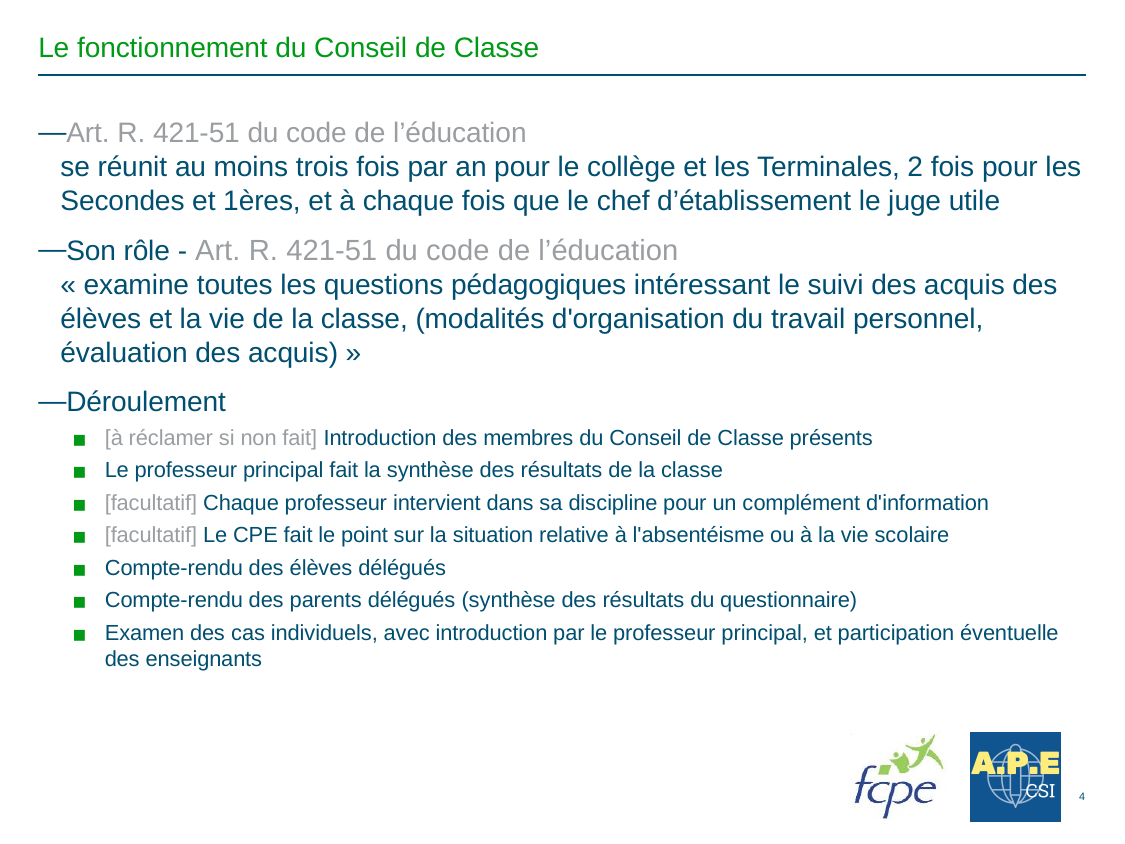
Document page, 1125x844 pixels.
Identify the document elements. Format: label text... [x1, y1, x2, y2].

picture [850, 778, 947, 820]
list Le fonctionnement du Conseil de Classe [38, 28, 993, 104]
picture [970, 778, 1061, 822]
slide_number 4 [1060, 791, 1086, 813]
list Art. R. 421-51 du code de l’éducation se réunit au moins trois fois par an pour le collège et les Terminales, 2 fois pour les Secondes et 1ères, et à chaque fois que le chef d’établissement le juge utile Son rôle - Art. R. 421-51 du code de l’éducation « examine toutes les questions pédagogiques intéressant le suivi des acquis des élèves et la vie de la classe, (modalités d'organisation du travail personnel, évaluation des acquis) » Déroulement [à réclamer si non fait] Introduction des membres du Conseil de Classe présents Le professeur principal fait la synthèse des résultats de la classe [facultatif] Chaque professeur intervient dans sa discipline pour un complément d'information [facultatif] Le CPE fait le point sur la situation relative à l'absentéisme ou à la vie scolaire Compte-rendu des élèves délégués Compte-rendu des parents délégués (synthèse des résultats du questionnaire) Examen des cas individuels, avec introduction par le professeur principal, et participation éventuelle des enseignants [38, 114, 1086, 778]
